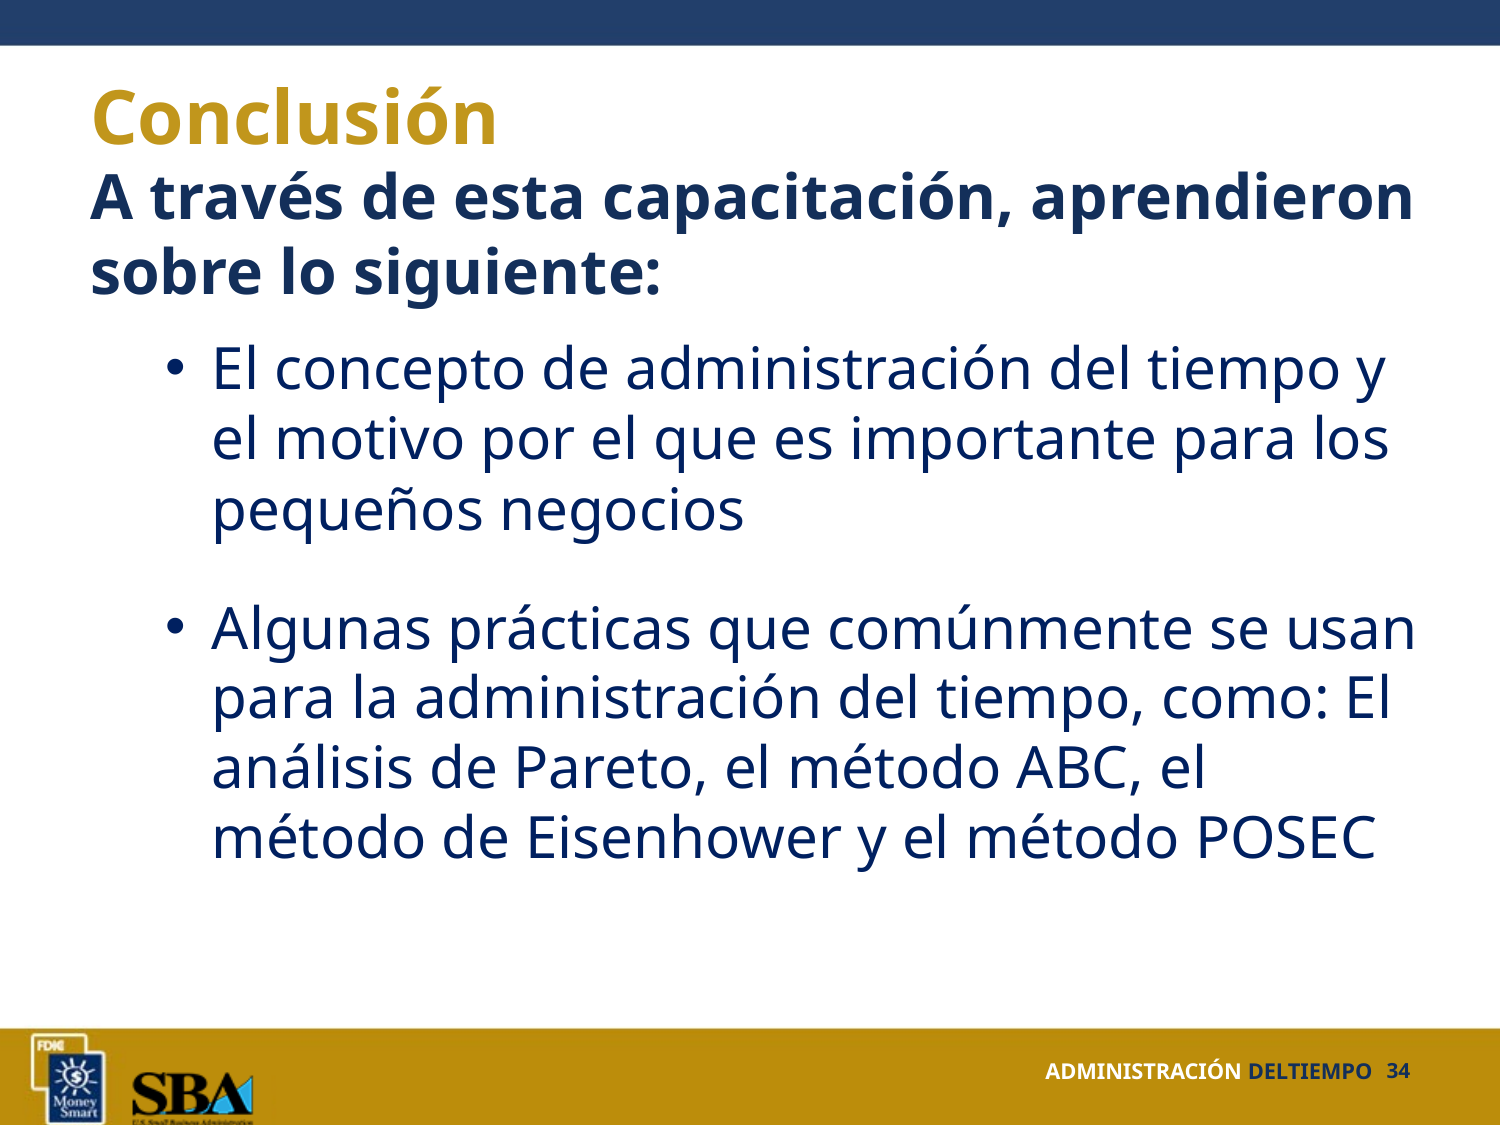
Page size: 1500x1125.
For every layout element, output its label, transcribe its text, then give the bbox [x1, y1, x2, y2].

list A través de esta capacitación, aprendieron sobre lo siguiente: El concepto de administración del tiempo y el motivo por el que es importante para los pequeños negocios Algunas prácticas que comúnmente se usan para la administración del tiempo, como: El análisis de Pareto, el método ABC, el método de Eisenhower y el método POSEC [74, 149, 1451, 851]
title Conclusión [74, 62, 1426, 149]
picture [0, 0, 1500, 1125]
